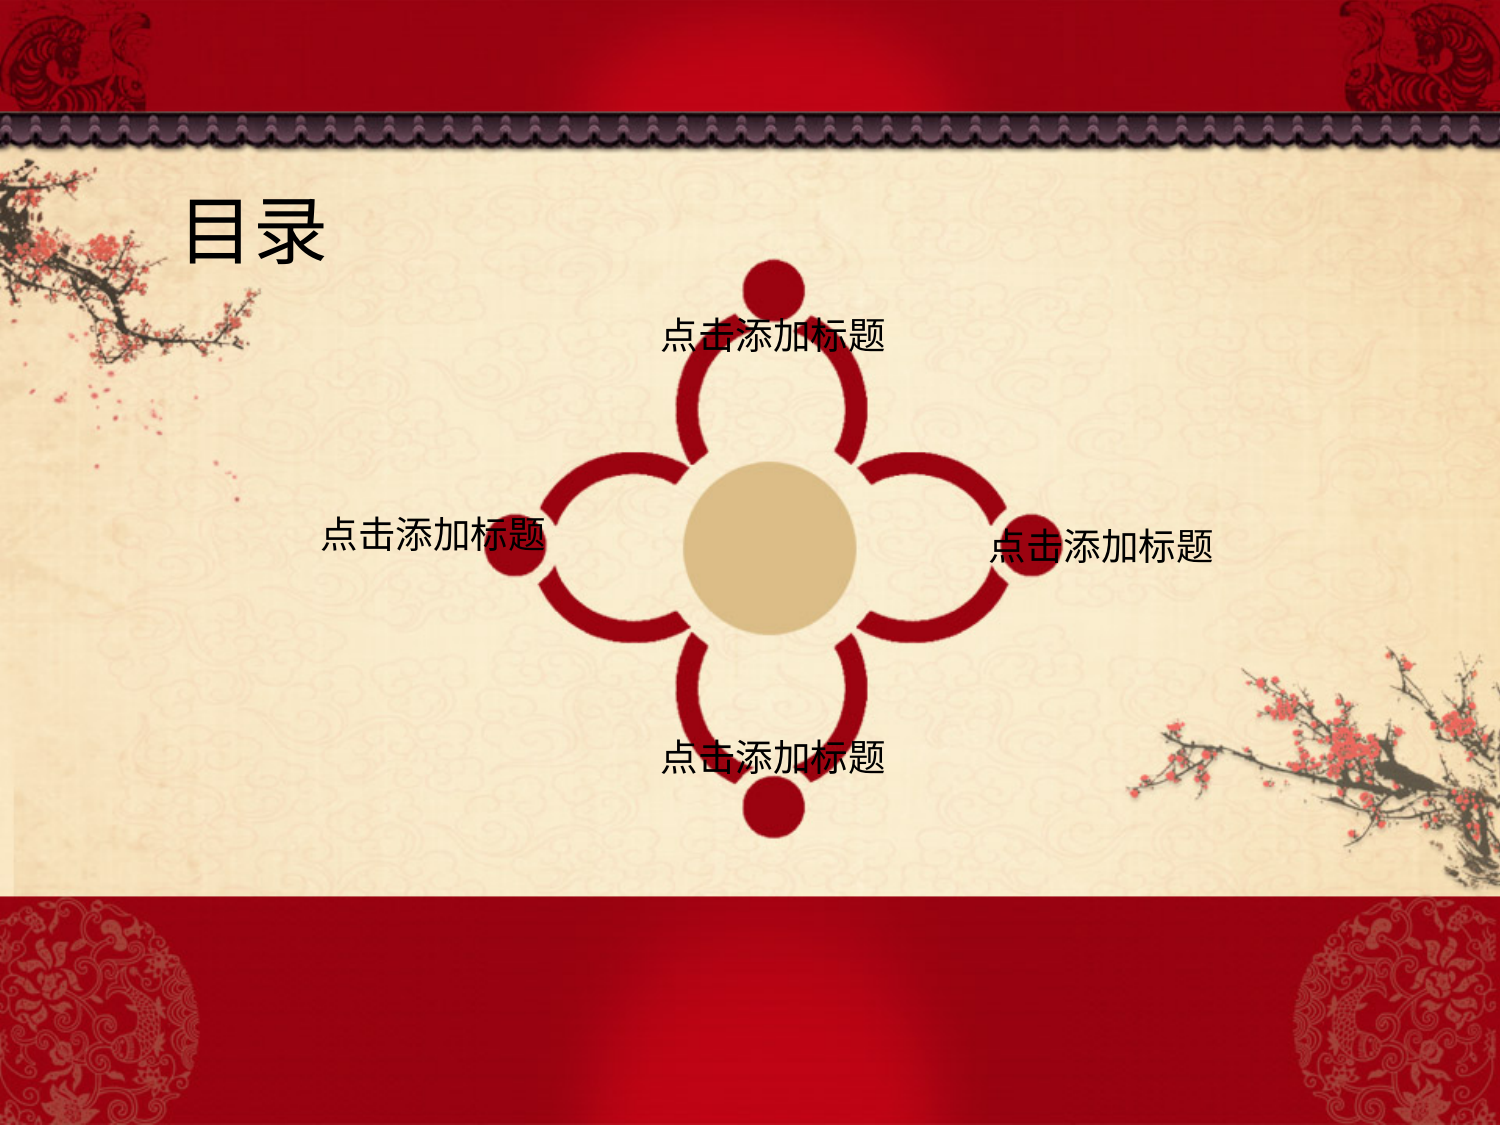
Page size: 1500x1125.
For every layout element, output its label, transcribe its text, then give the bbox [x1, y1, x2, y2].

text_box 点击添加标题 [973, 515, 1229, 576]
text_box 点击添加标题 [305, 503, 561, 564]
picture [0, 0, 1500, 1125]
text_box 点击添加标题 [645, 304, 901, 365]
text_box 点击添加标题 [645, 726, 901, 787]
text_box 目录 [164, 175, 352, 281]
